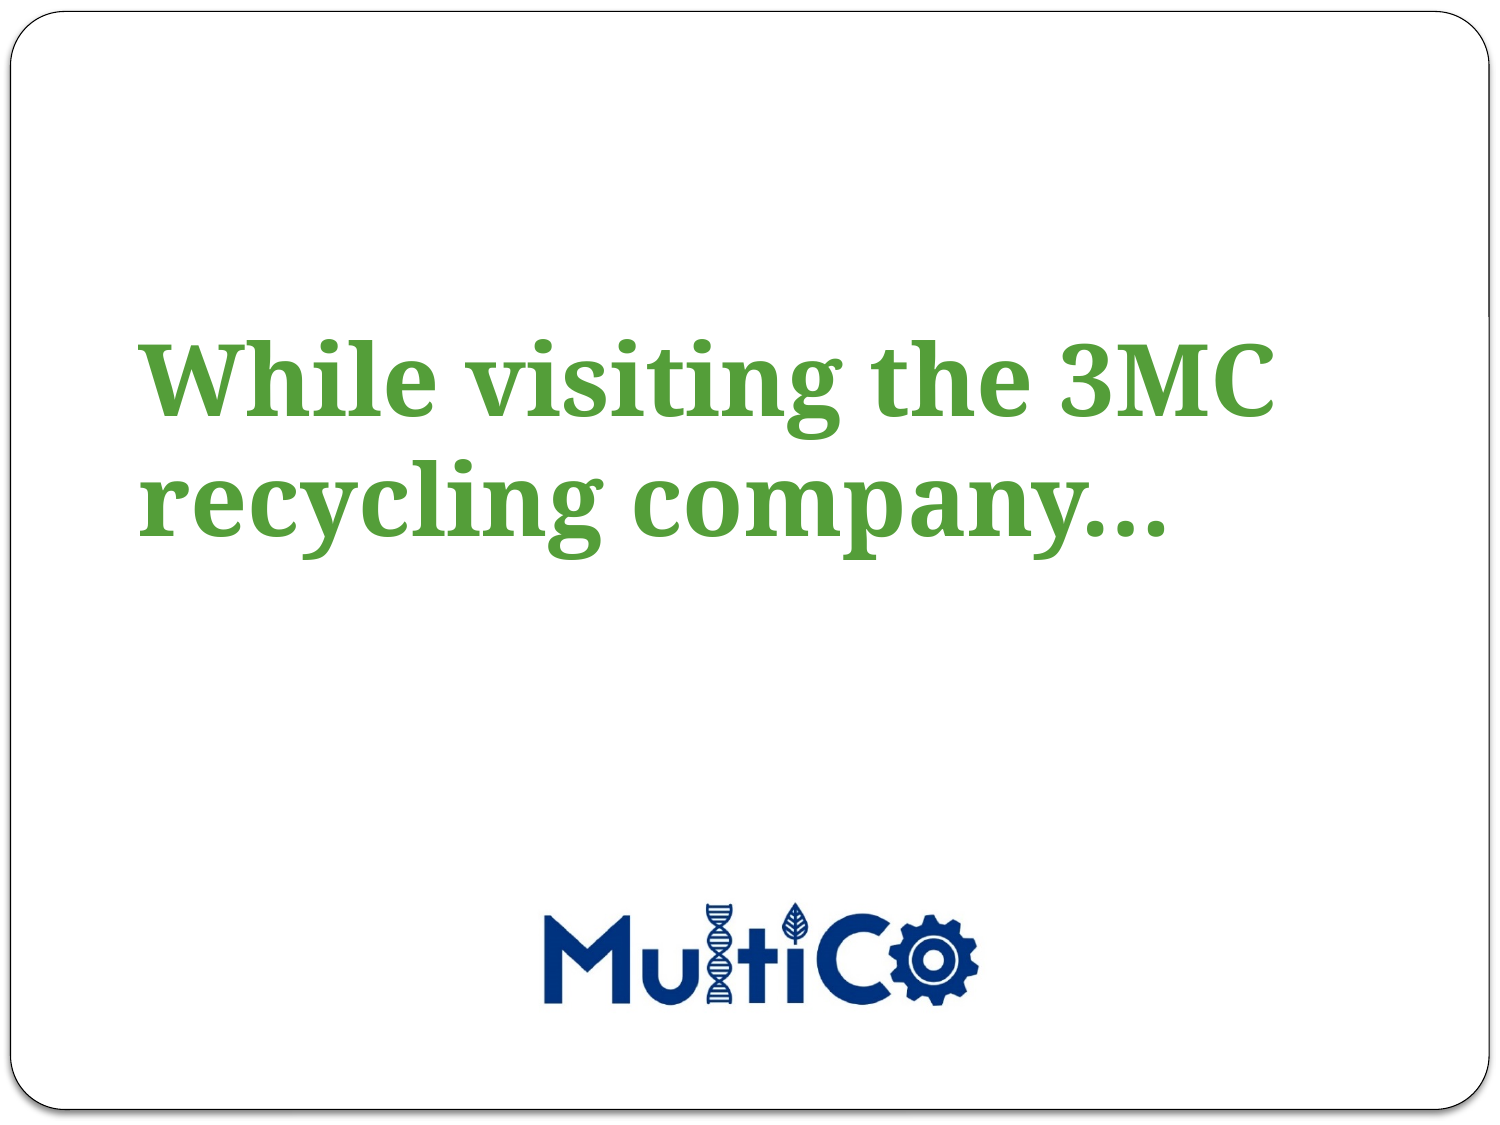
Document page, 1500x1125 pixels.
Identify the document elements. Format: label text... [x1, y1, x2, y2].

title While visiting the 3MC recycling company… [123, 503, 1399, 691]
picture [528, 881, 995, 1027]
